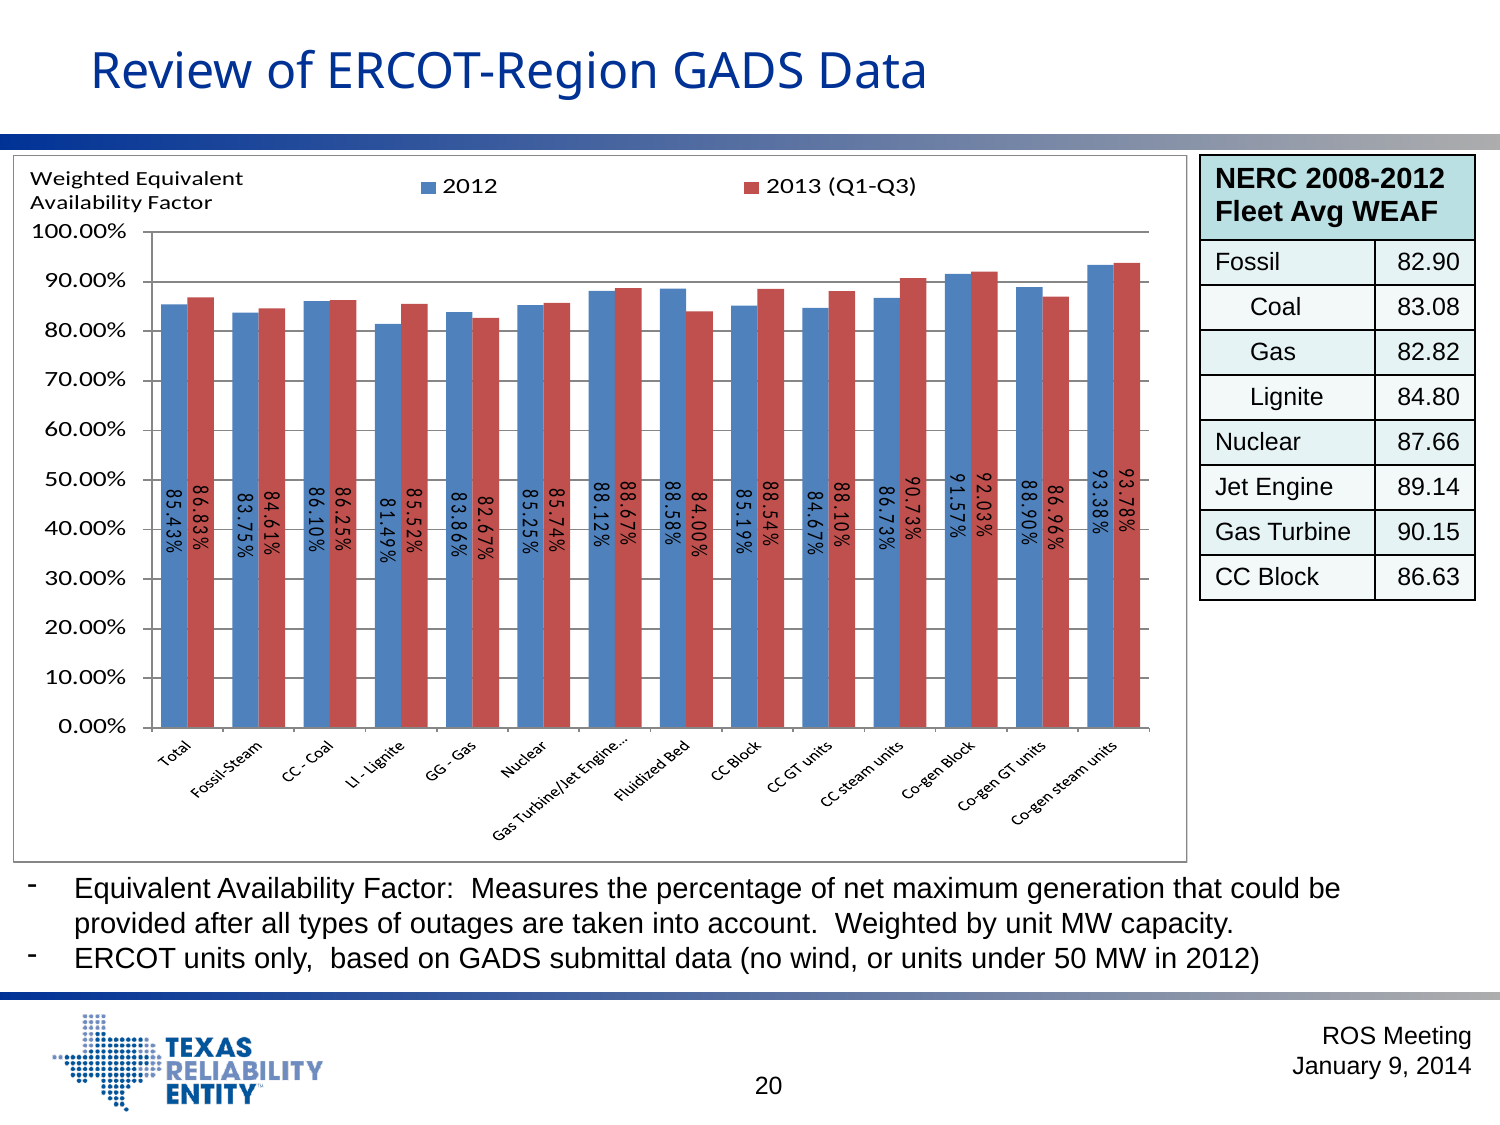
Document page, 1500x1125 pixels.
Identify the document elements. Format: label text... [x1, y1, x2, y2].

table_cell 86.63 [1376, 556, 1474, 599]
table_cell Gas Turbine [1201, 511, 1374, 554]
table_cell 90.15 [1376, 511, 1474, 554]
table_cell CC Block [1201, 556, 1374, 599]
table_cell Gas [1201, 331, 1374, 374]
table_cell Jet Engine [1201, 466, 1374, 509]
table_cell 84.80 [1376, 376, 1474, 419]
table_cell Nuclear [1201, 421, 1374, 464]
picture [12, 154, 1188, 863]
table_cell 87.66 [1376, 421, 1474, 464]
picture [50, 1012, 325, 1113]
table_cell 89.14 [1376, 466, 1474, 509]
title Review of ERCOT-Region GADS Data [75, 12, 1450, 125]
table_cell 82.90 [1376, 241, 1474, 284]
table_cell 82.82 [1376, 331, 1474, 374]
table_cell Coal [1201, 286, 1374, 329]
table_cell Lignite [1201, 376, 1374, 419]
table_cell 83.08 [1376, 286, 1474, 329]
text_box Equivalent Availability Factor: Measures the percentage of net maximum generation that could be provided after all types of outages are taken into account. Weighted by unit MW capacity. ERCOT units only, based on GADS submittal data (no wind, or units under 50 MW in 2012) [12, 862, 1472, 983]
table_cell Fossil [1201, 241, 1374, 284]
table_header NERC 2008-2012 Fleet Avg WEAF [1201, 156, 1474, 239]
footer ROS Meeting January 9, 2014 [812, 1012, 1488, 1101]
